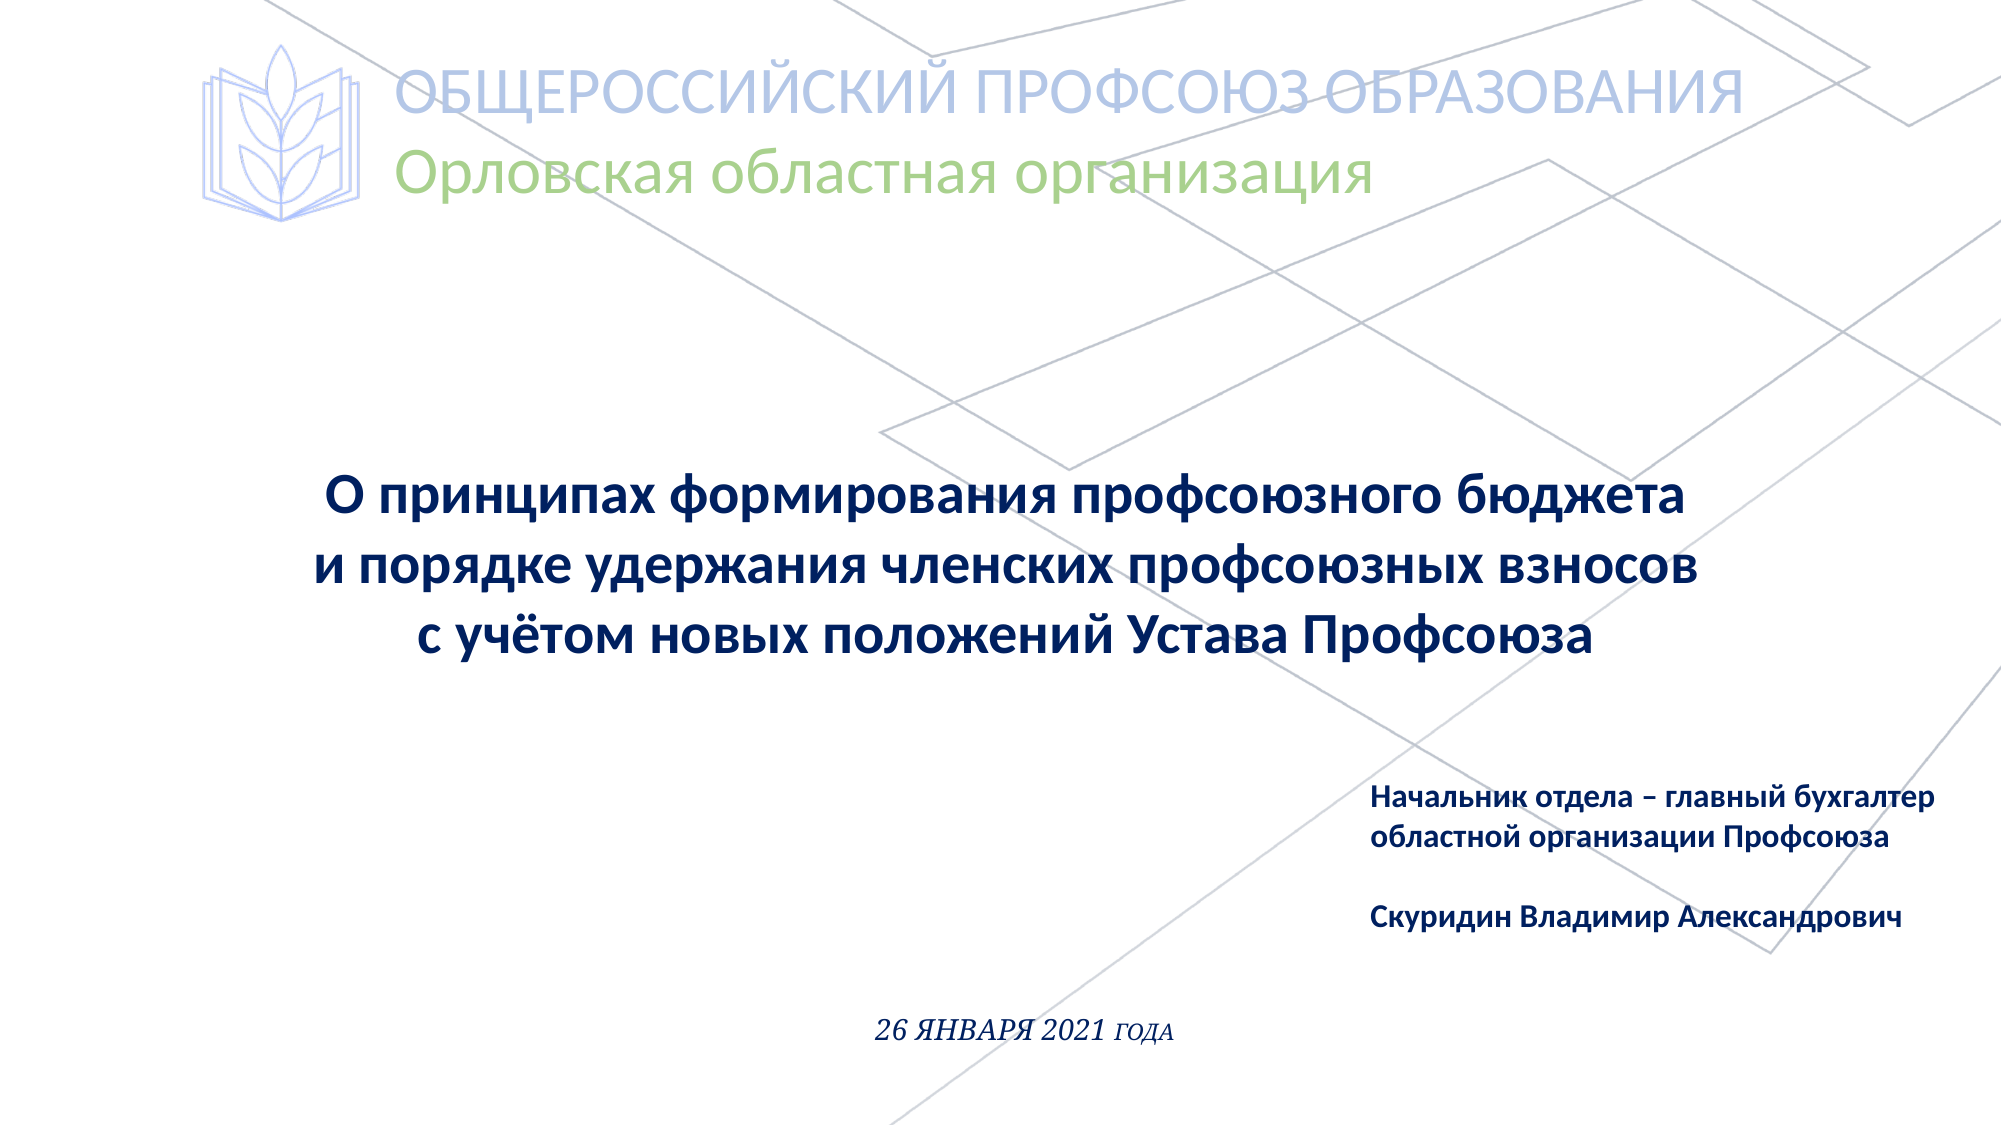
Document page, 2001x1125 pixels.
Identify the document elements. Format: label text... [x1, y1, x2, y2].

text_box 26 января 2021 года [134, 1004, 1916, 1104]
picture [171, 21, 395, 245]
text_box ОБЩЕРОССИЙСКИЙ ПРОФСОЮЗ ОБРАЗОВАНИЯ Орловская областная организация [395, 39, 1943, 206]
text_box Начальник отдела – главный бухгалтер областной организации Профсоюза Скуридин Владимир Александрович [1370, 766, 1955, 1009]
text_box О принципах формирования профсоюзного бюджета и порядке удержания членских профсоюзных взносов с учётом новых положений Устава Профсоюза [115, 447, 1897, 767]
